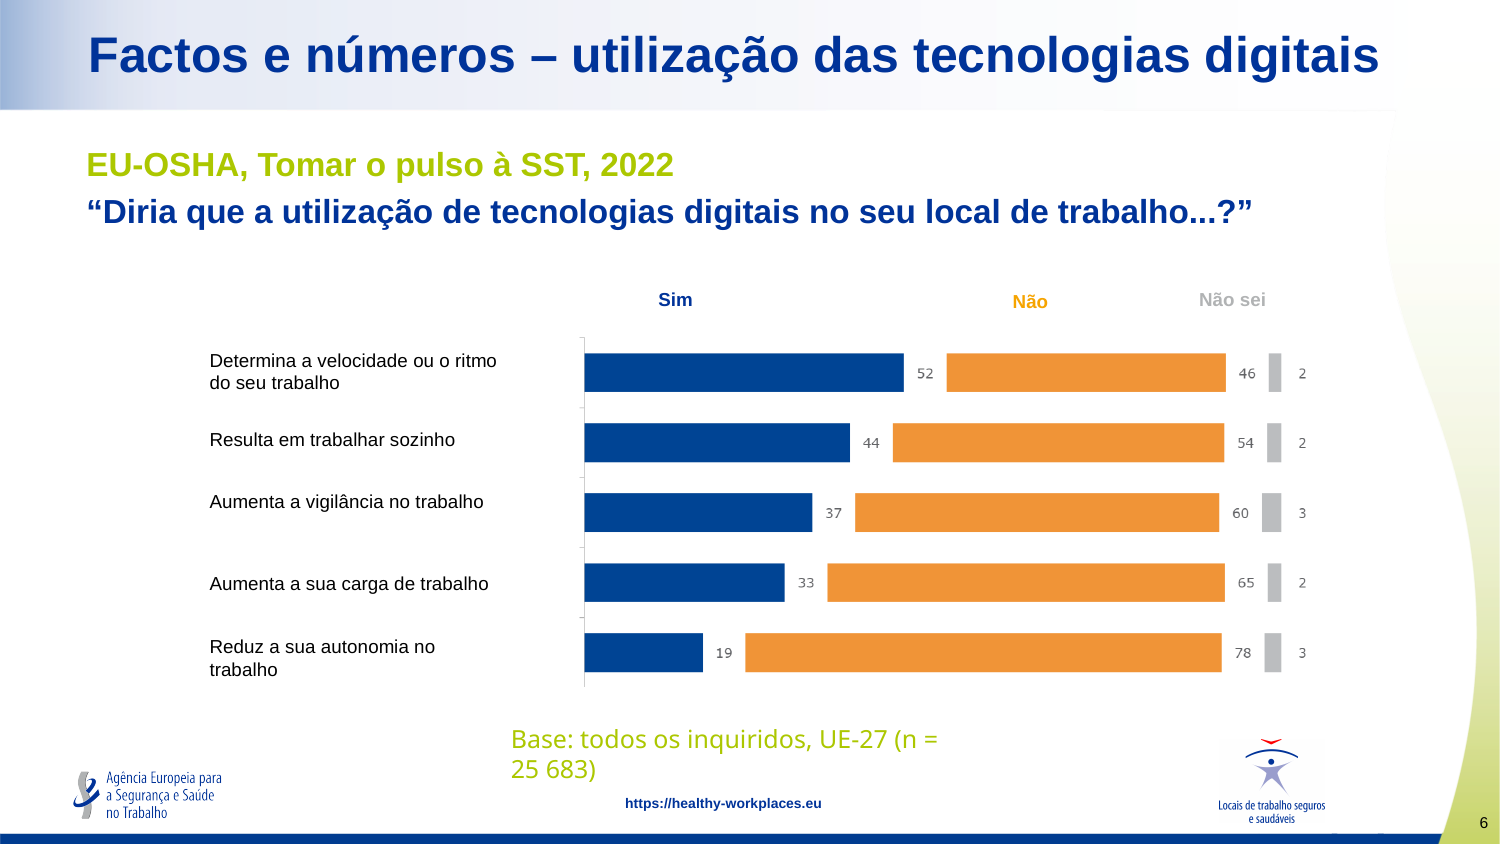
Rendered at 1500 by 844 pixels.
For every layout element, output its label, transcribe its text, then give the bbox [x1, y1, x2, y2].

text_box EU-OSHA, Tomar o pulso à SST, 2022 “Diria que a utilização de tecnologias digitais no seu local de trabalho...?” [71, 135, 1327, 237]
text_box Reduz a sua autonomia no trabalho [194, 627, 514, 688]
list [576, 319, 1322, 687]
text_box Base: todos os inquiridos, UE-27 (n = 25 683) [496, 716, 976, 791]
text_box Não [997, 282, 1069, 317]
text_box Resulta em trabalhar sozinho [194, 420, 514, 458]
text_box Aumenta a vigilância no trabalho [194, 482, 514, 520]
text_box Aumenta a sua carga de trabalho [194, 563, 514, 601]
text_box Sim [643, 280, 715, 317]
title Factos e números – utilização das tecnologias digitais [73, 0, 1431, 131]
text_box Não sei [1184, 280, 1331, 318]
picture [0, 0, 1500, 844]
text_box Determina a velocidade ou o ritmo do seu trabalho [194, 341, 514, 401]
